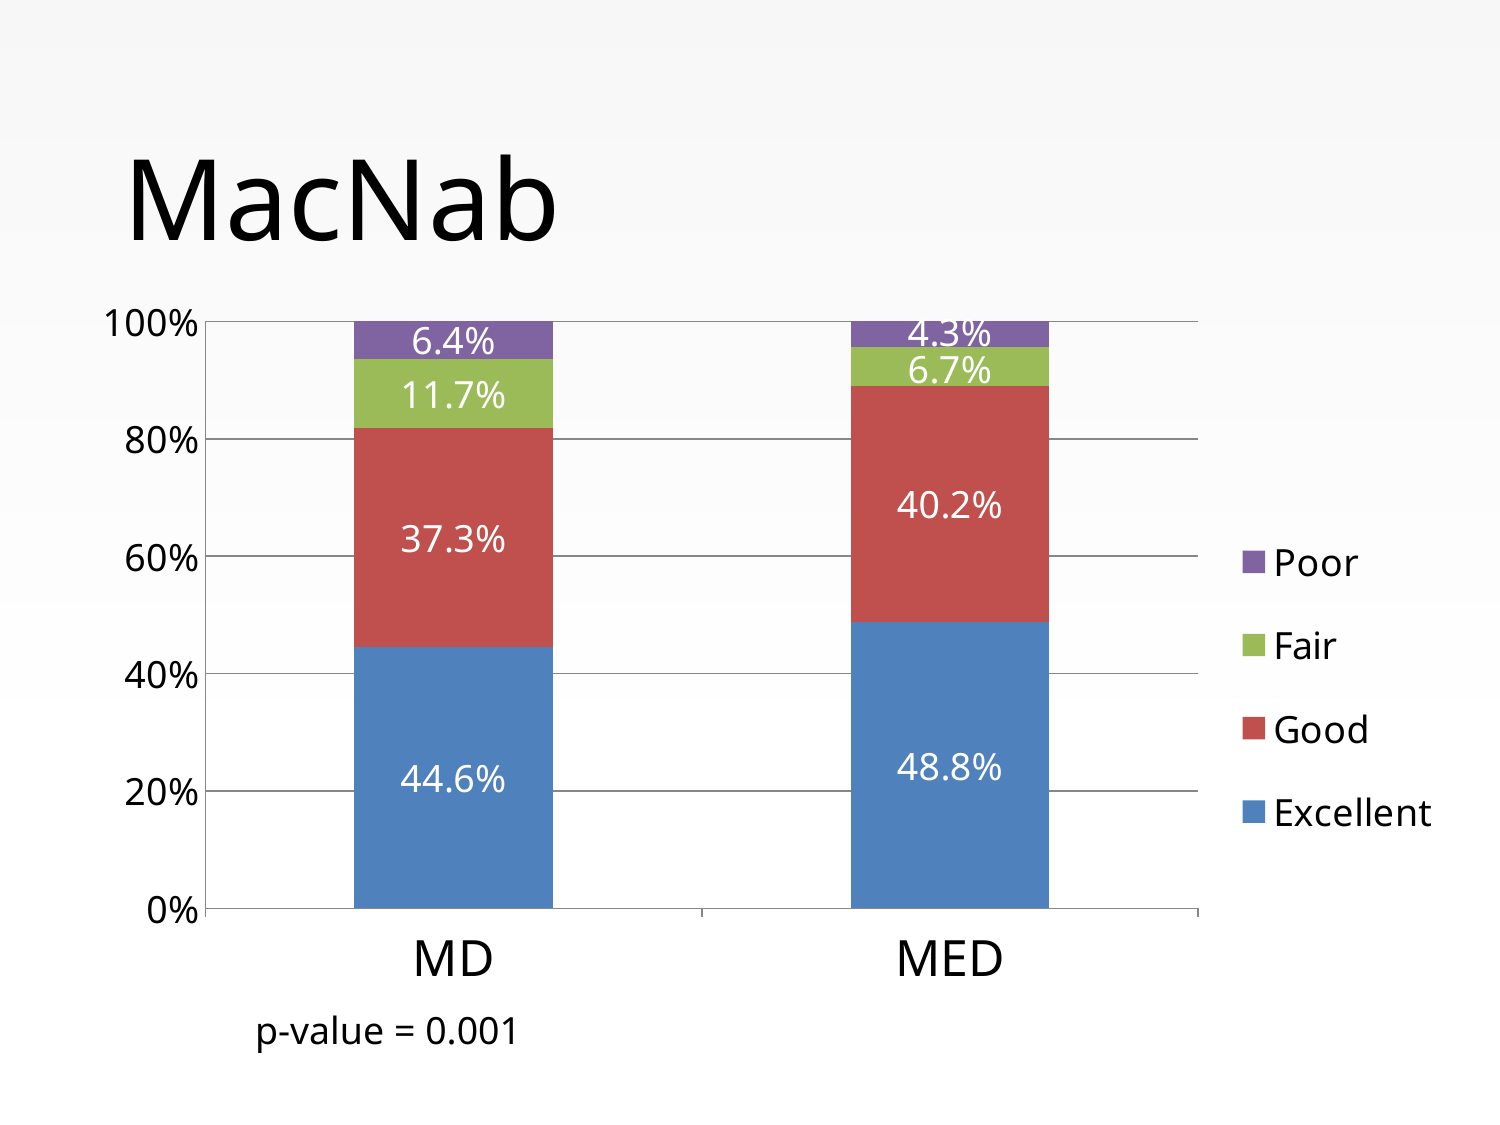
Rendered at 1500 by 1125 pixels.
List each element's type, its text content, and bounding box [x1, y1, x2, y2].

title MacNab [108, 101, 1424, 279]
chart [74, 280, 1454, 1006]
text_box p-value = 0.001 [240, 1014, 537, 1060]
